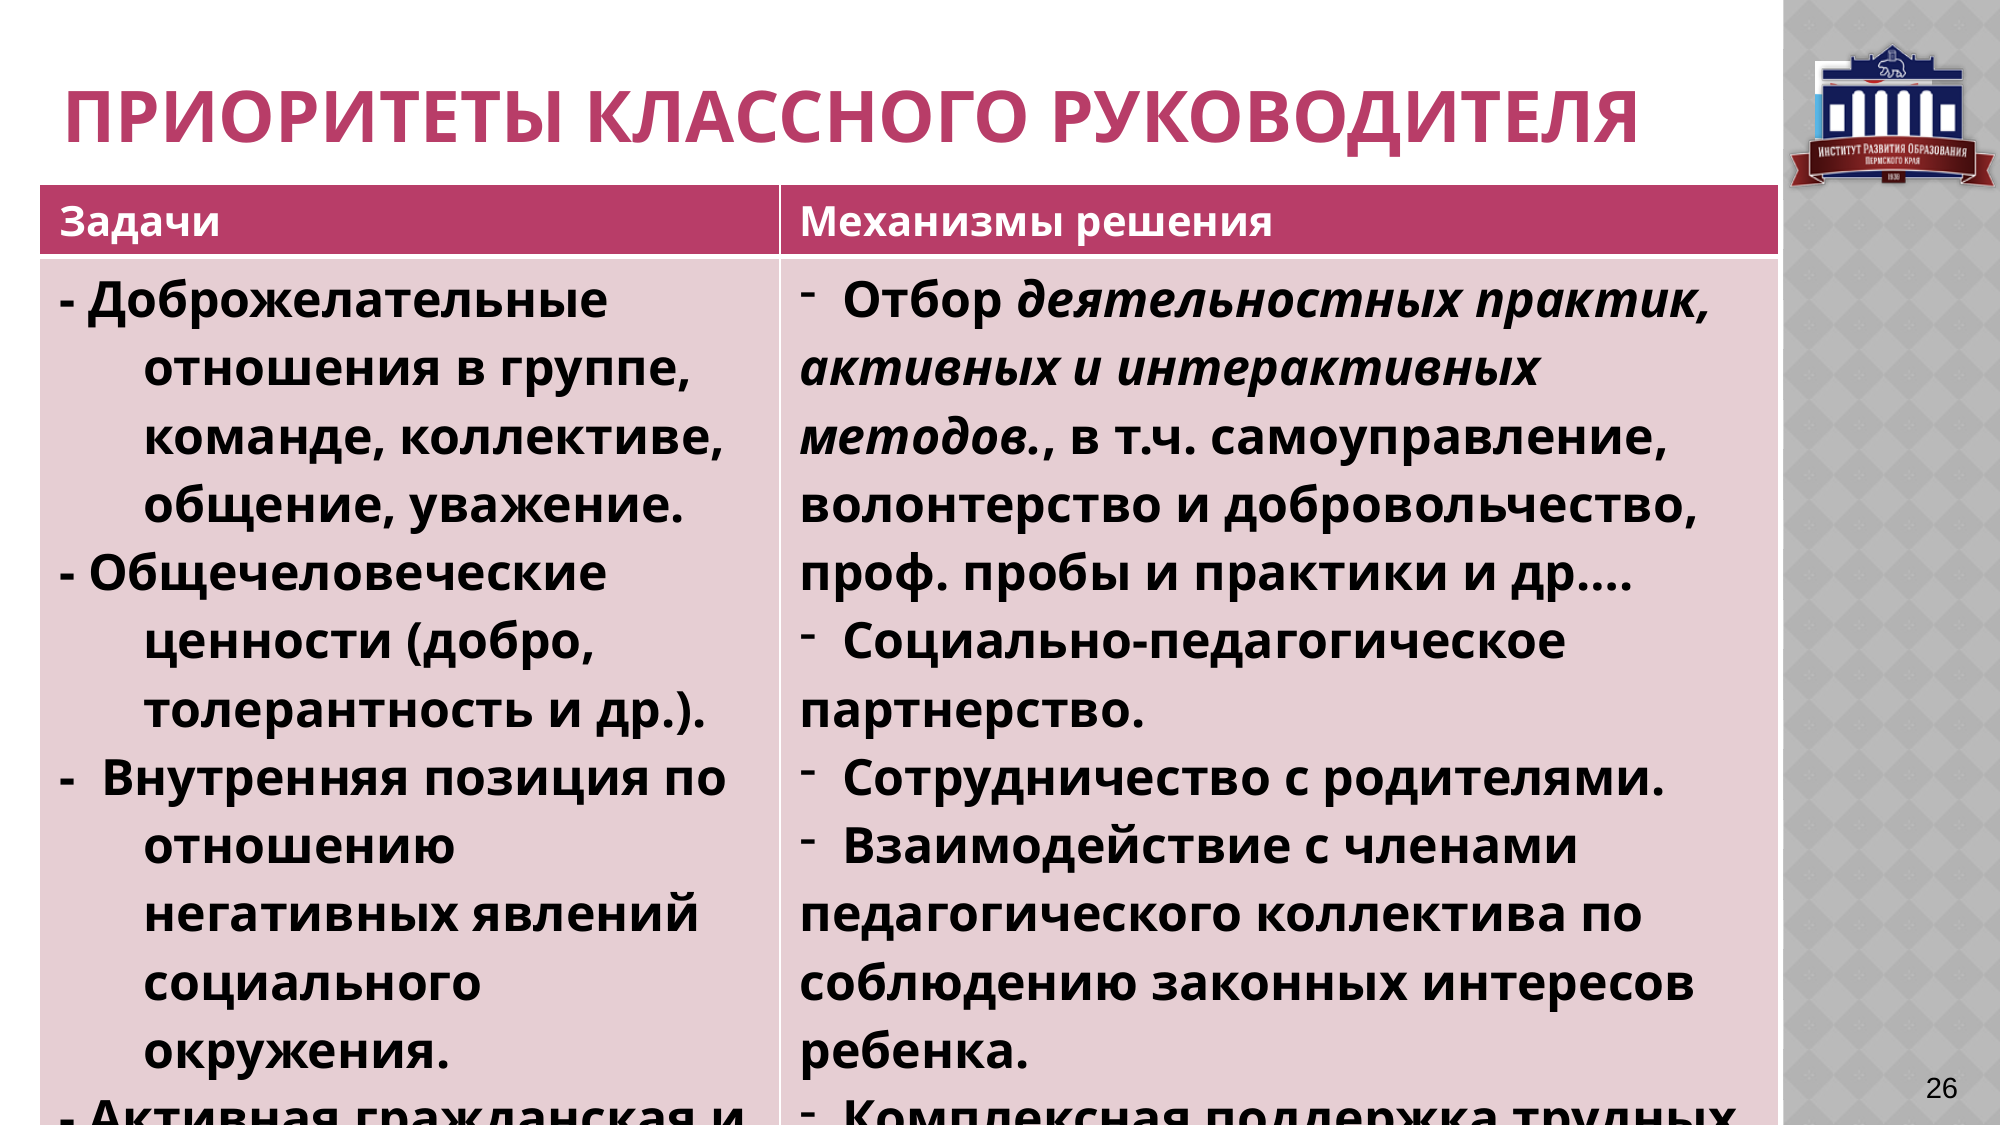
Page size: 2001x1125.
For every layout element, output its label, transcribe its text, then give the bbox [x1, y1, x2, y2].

table_cell Отбор деятельностных практик, активных и интерактивных методов., в т.ч. самоуправление, волонтерство и добровольчество, проф. пробы и практики и др…. Социально-педагогическое партнерство. Сотрудничество с родителями. Взаимодействие с членами педагогического коллектива по соблюдению законных интересов ребенка. Комплексная поддержка трудных жизненных ситуаций ребенка. [781, 259, 1778, 1125]
table_header Механизмы решения [781, 185, 1778, 254]
title Приоритеты классного руководителя [55, 0, 1764, 157]
table_cell - Доброжелательные отношения в группе, команде, коллективе, общение, уважение. - Общечеловеческие ценности (добро, толерантность и др.). - Внутренняя позиция по отношению негативных явлений социального окружения. - Активная гражданская и жизненная позиция. [40, 259, 779, 1125]
table_header Задачи [40, 185, 779, 254]
picture [1784, 38, 2000, 194]
